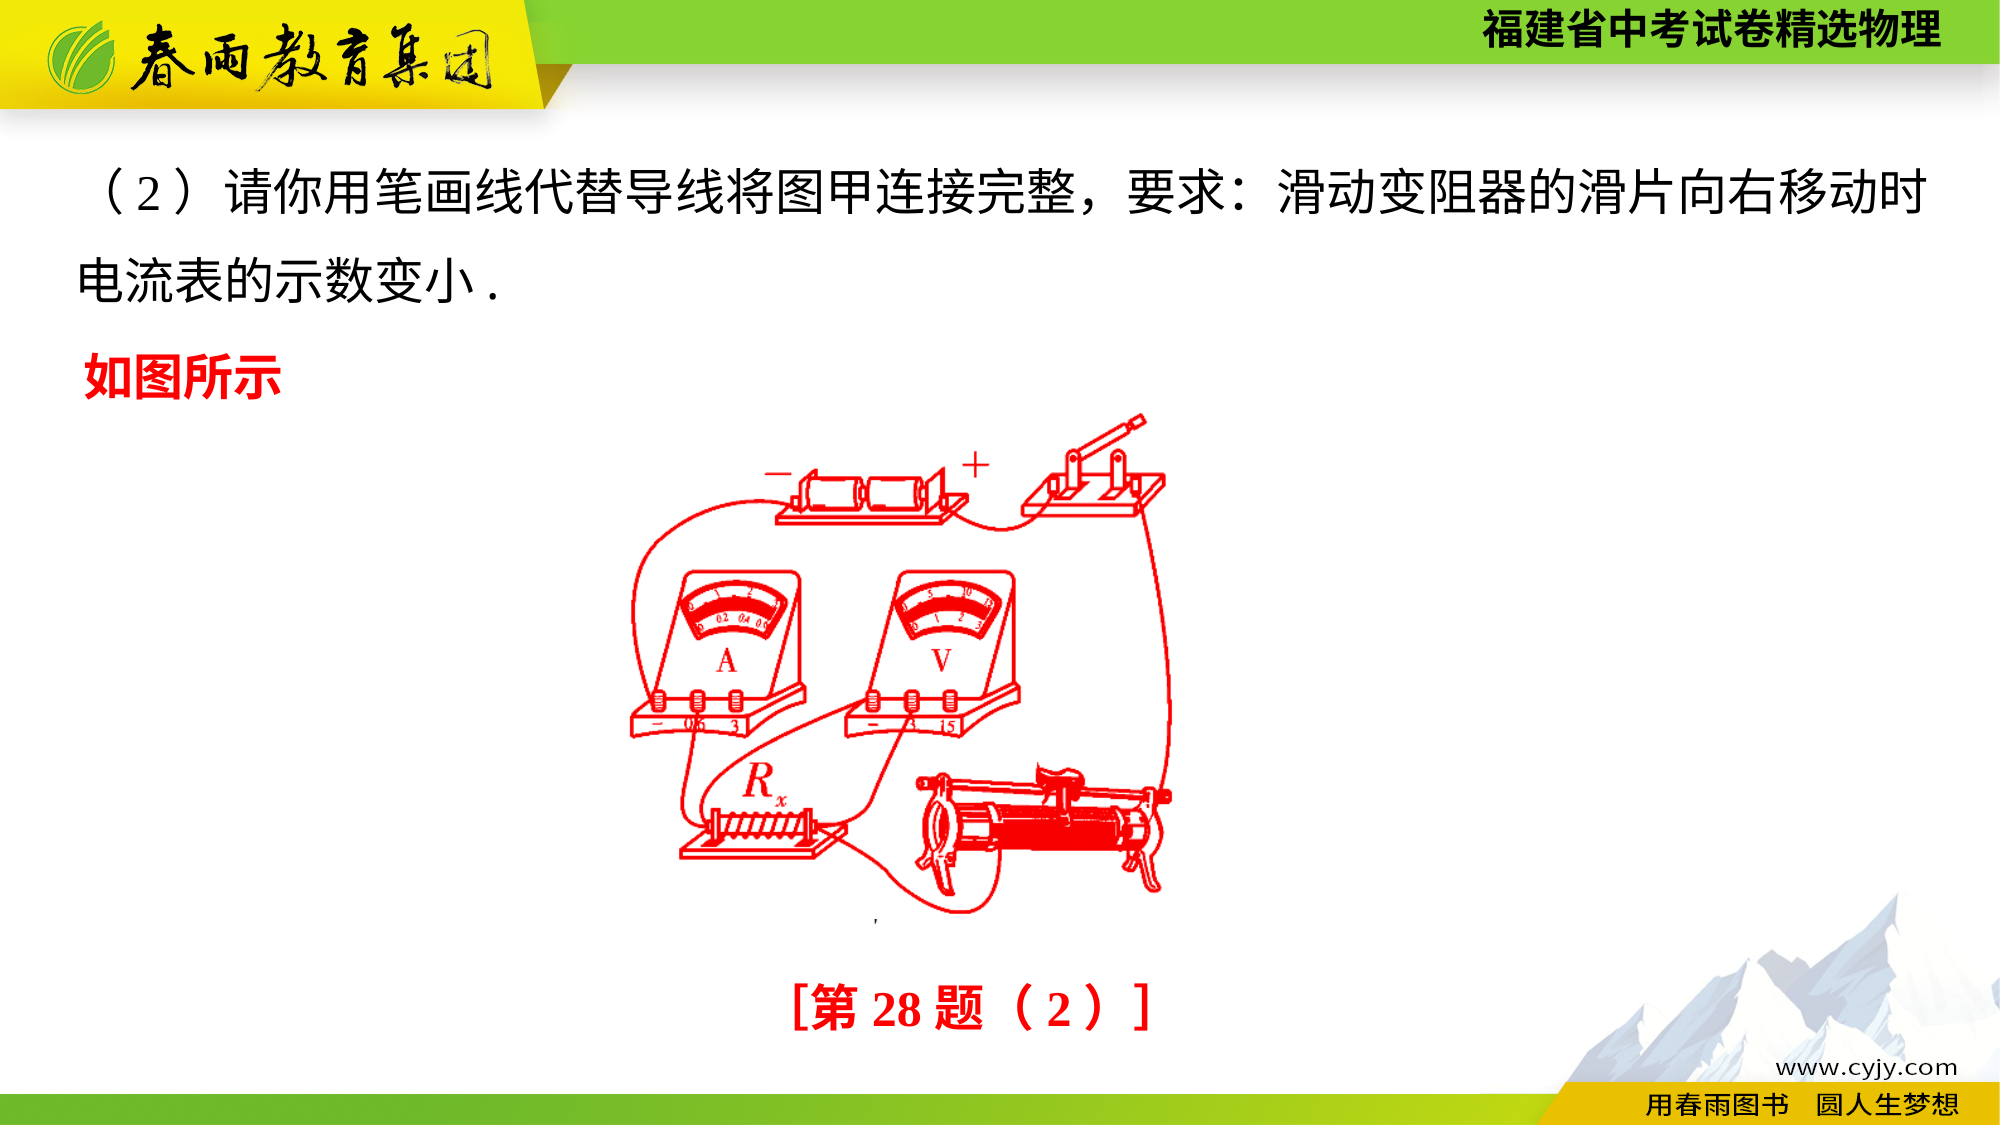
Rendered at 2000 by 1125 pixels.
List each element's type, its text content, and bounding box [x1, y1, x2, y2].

text_box 如图所示 [68, 307, 299, 413]
picture [0, 0, 2000, 1125]
list （2）请你用笔画线代替导线将图甲连接完整，要求：滑动变阻器的滑片向右移动时电流表的示数变小. [59, 122, 1944, 308]
text_box ［第28题（2）］ [744, 938, 1400, 1044]
